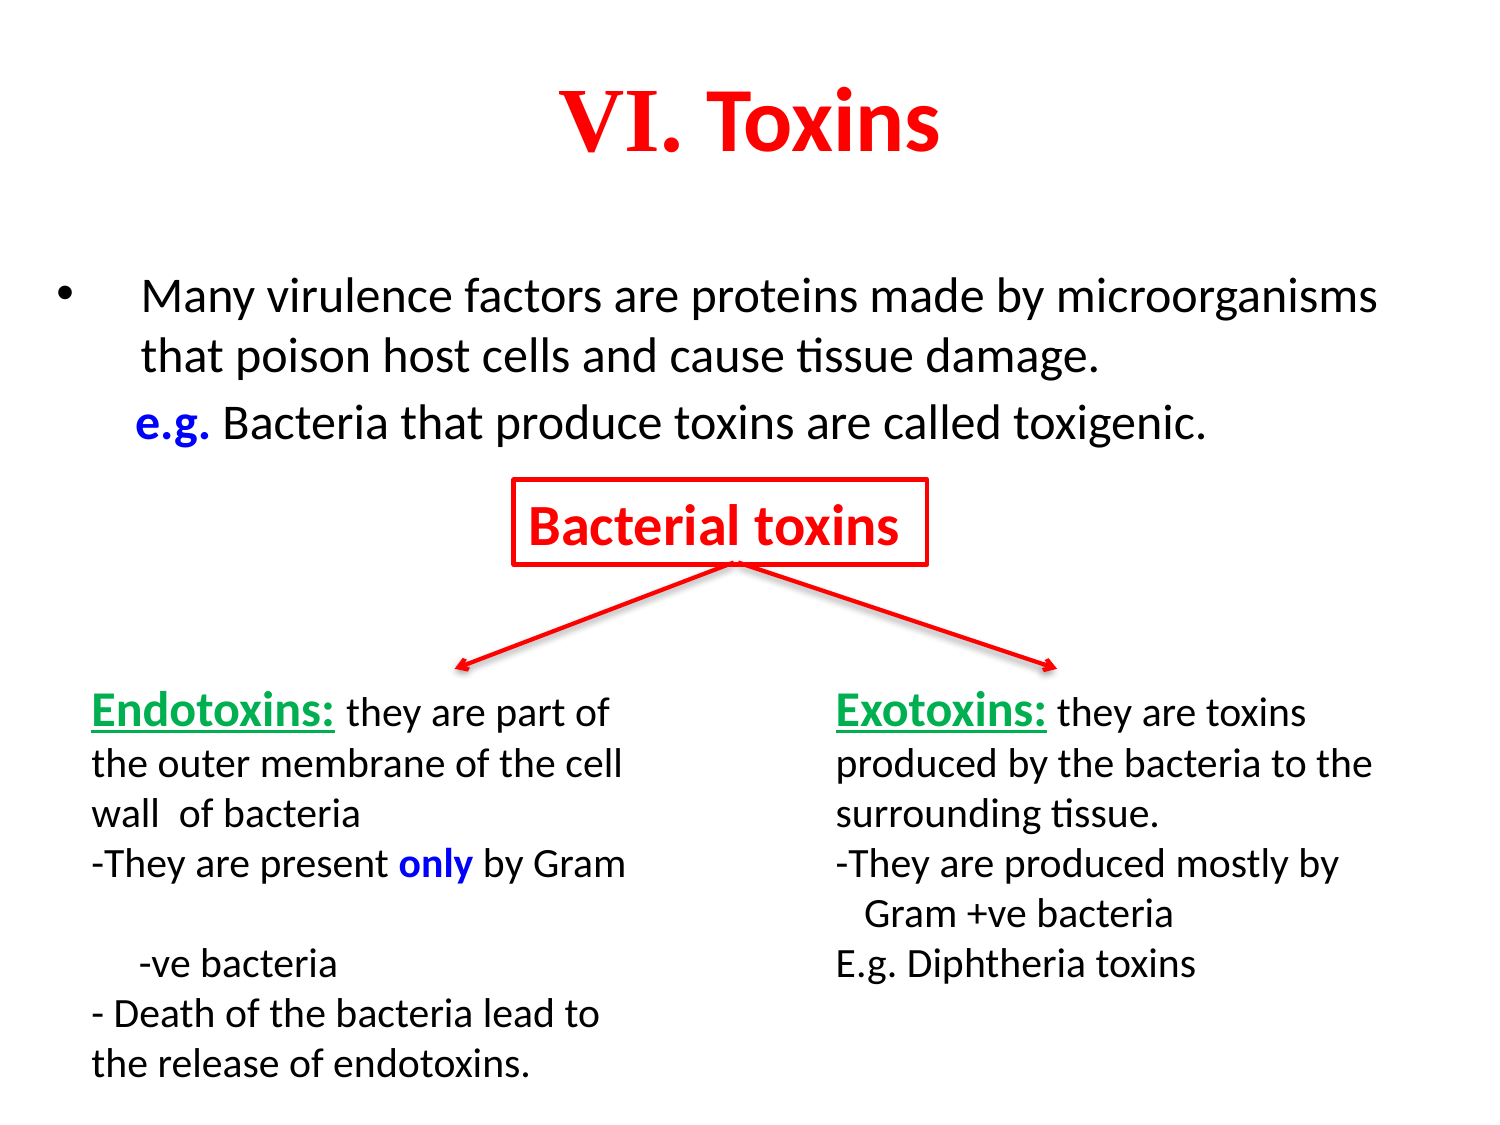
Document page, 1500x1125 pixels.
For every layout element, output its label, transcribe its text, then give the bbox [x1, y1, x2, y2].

list Many virulence factors are proteins made by microorganisms that poison host cells and cause tissue damage. e.g. Bacteria that produce toxins are called toxigenic. [41, 255, 1467, 768]
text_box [737, 562, 1058, 669]
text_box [454, 562, 735, 669]
text_box Exotoxins: they are toxins produced by the bacteria to the surrounding tissue. -They are produced mostly by Gram +ve bacteria E.g. Diphtheria toxins [820, 668, 1434, 994]
text_box Endotoxins: they are part of the outer membrane of the cell wall of bacteria -They are present only by Gram -ve bacteria - Death of the bacteria lead to the release of endotoxins. [76, 668, 656, 1094]
text_box Bacterial toxins [513, 479, 928, 561]
title VI. Toxins [75, 45, 1425, 185]
